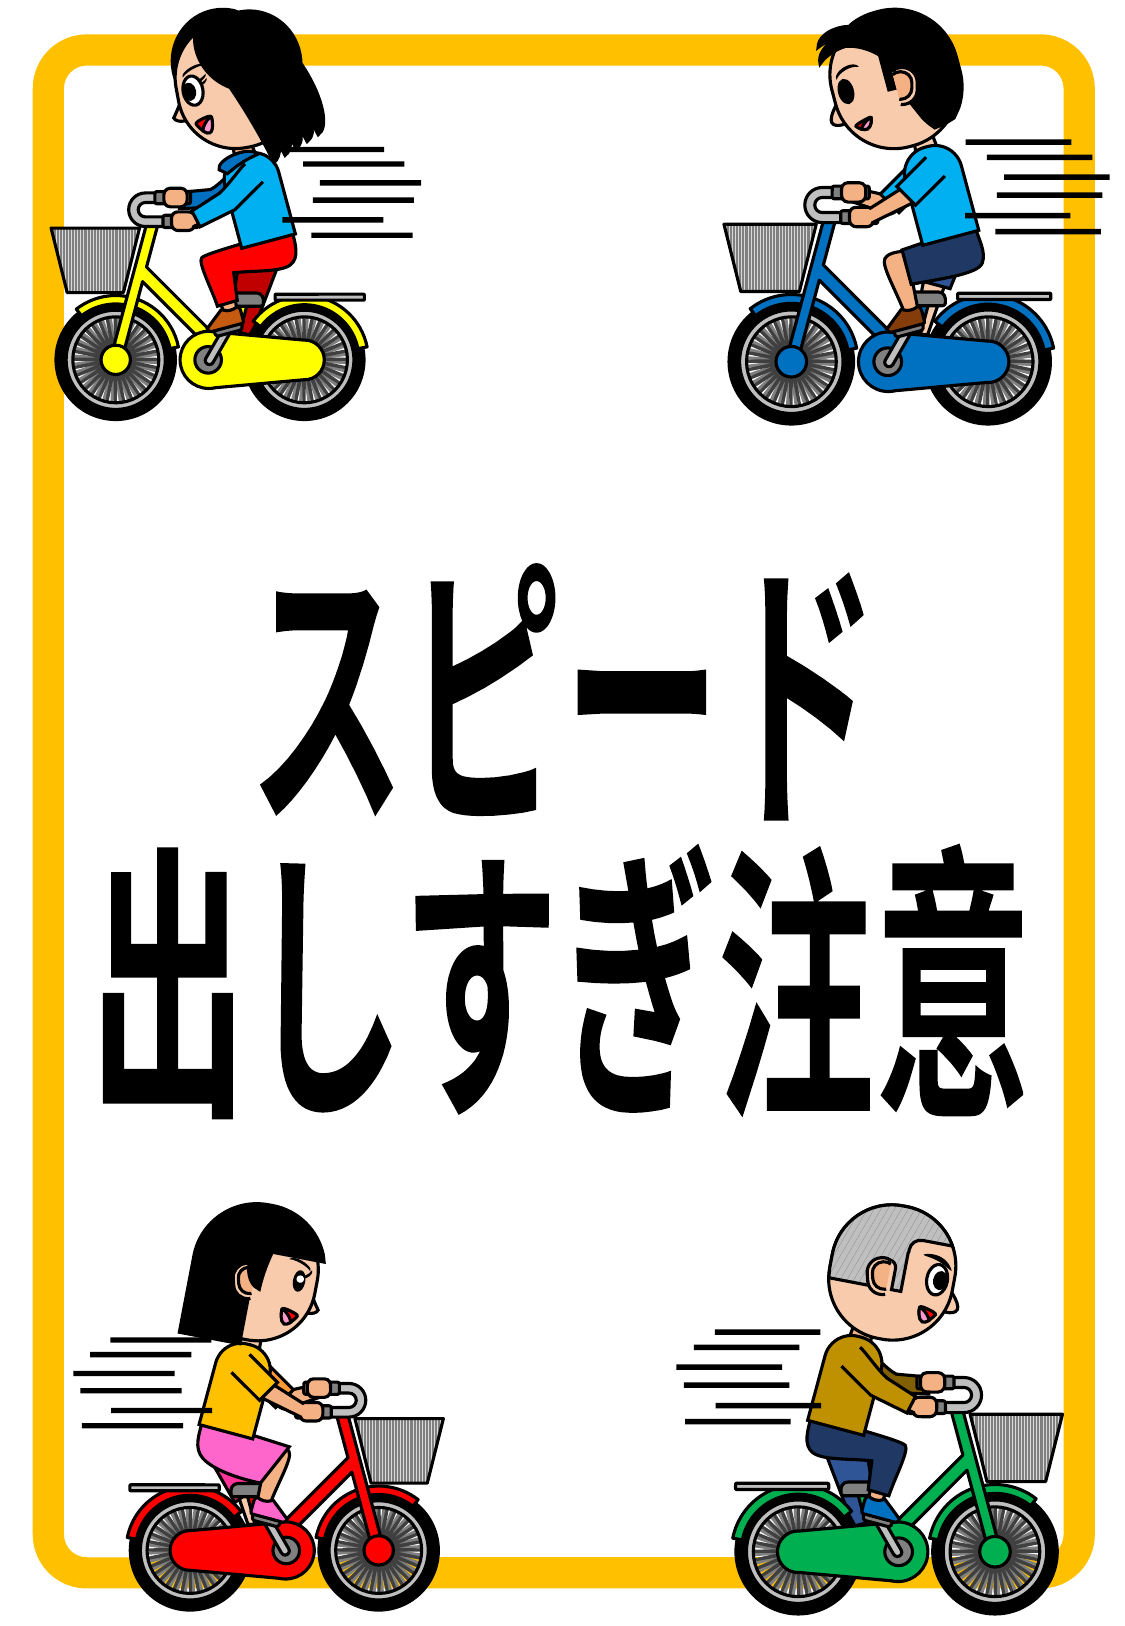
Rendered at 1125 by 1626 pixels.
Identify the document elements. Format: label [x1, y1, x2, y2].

text_box [50, 6, 422, 424]
text_box [73, 1203, 444, 1615]
text_box [46, 47, 1082, 1575]
text_box [676, 1204, 1063, 1619]
text_box [723, 8, 1110, 429]
